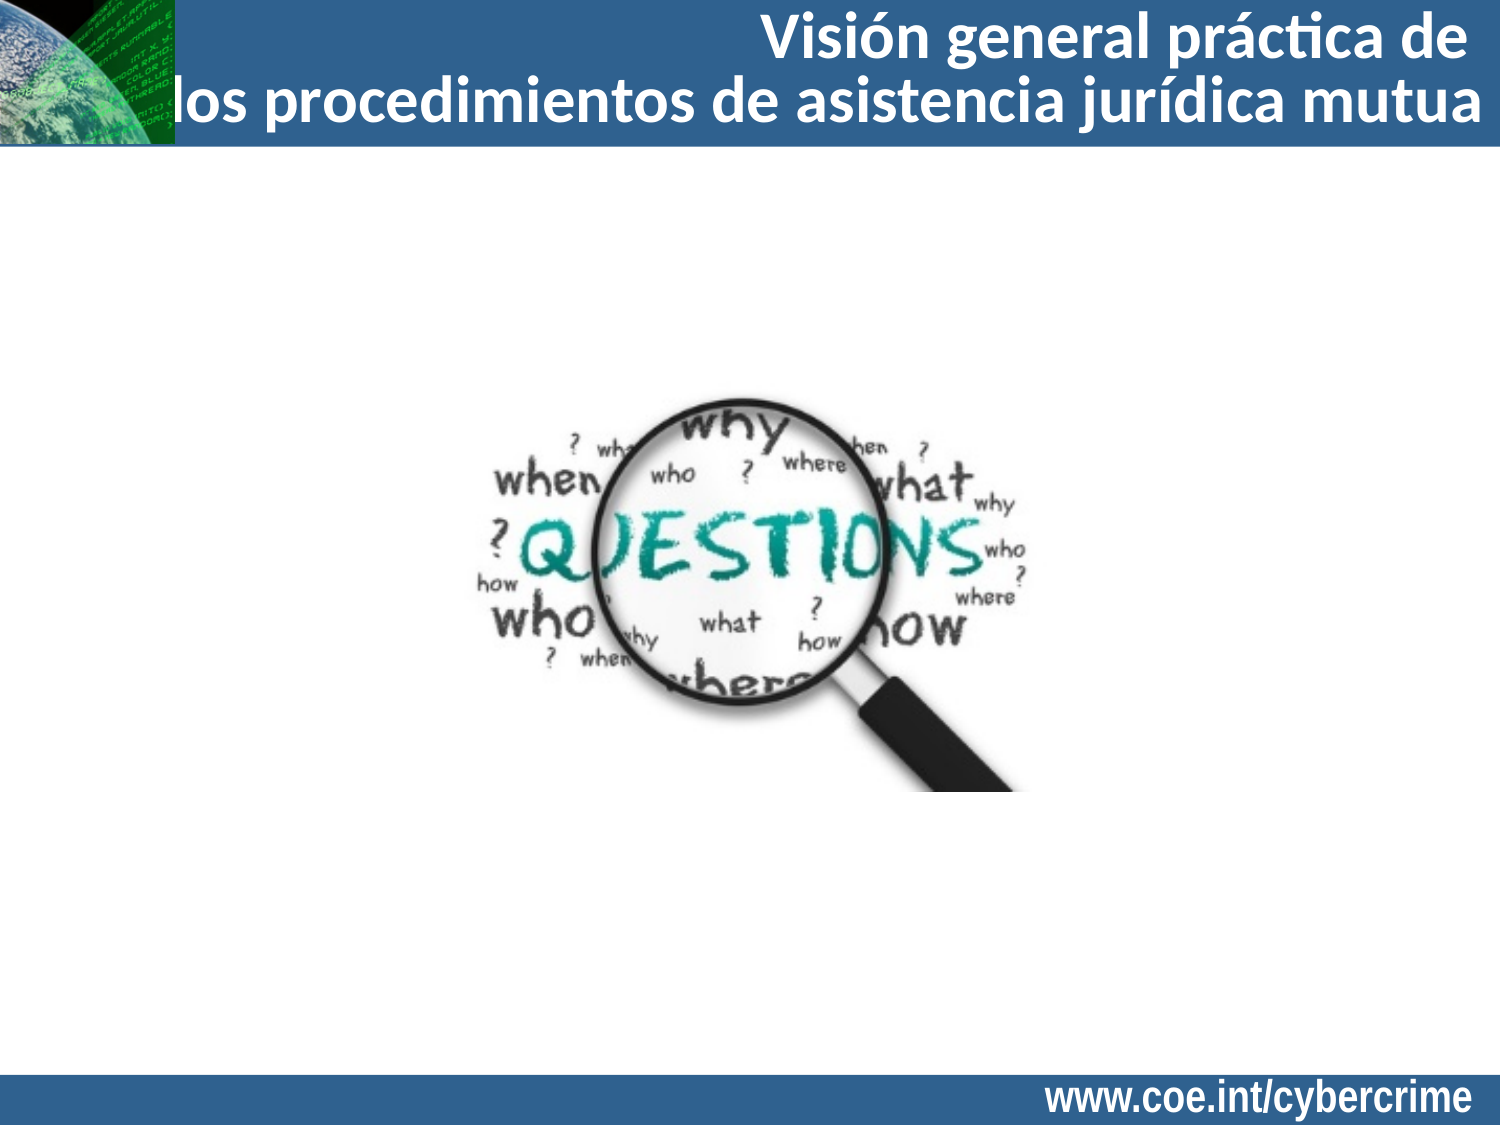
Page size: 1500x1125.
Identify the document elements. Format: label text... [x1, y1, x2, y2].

picture [0, 0, 175, 144]
text_box [0, 1073, 1030, 1125]
text_box Visión general práctica de los procedimientos de asistencia jurídica mutua [177, 0, 1500, 149]
text_box www.coe.int/cybercrime [1030, 1059, 1500, 1125]
picture [443, 332, 1057, 793]
